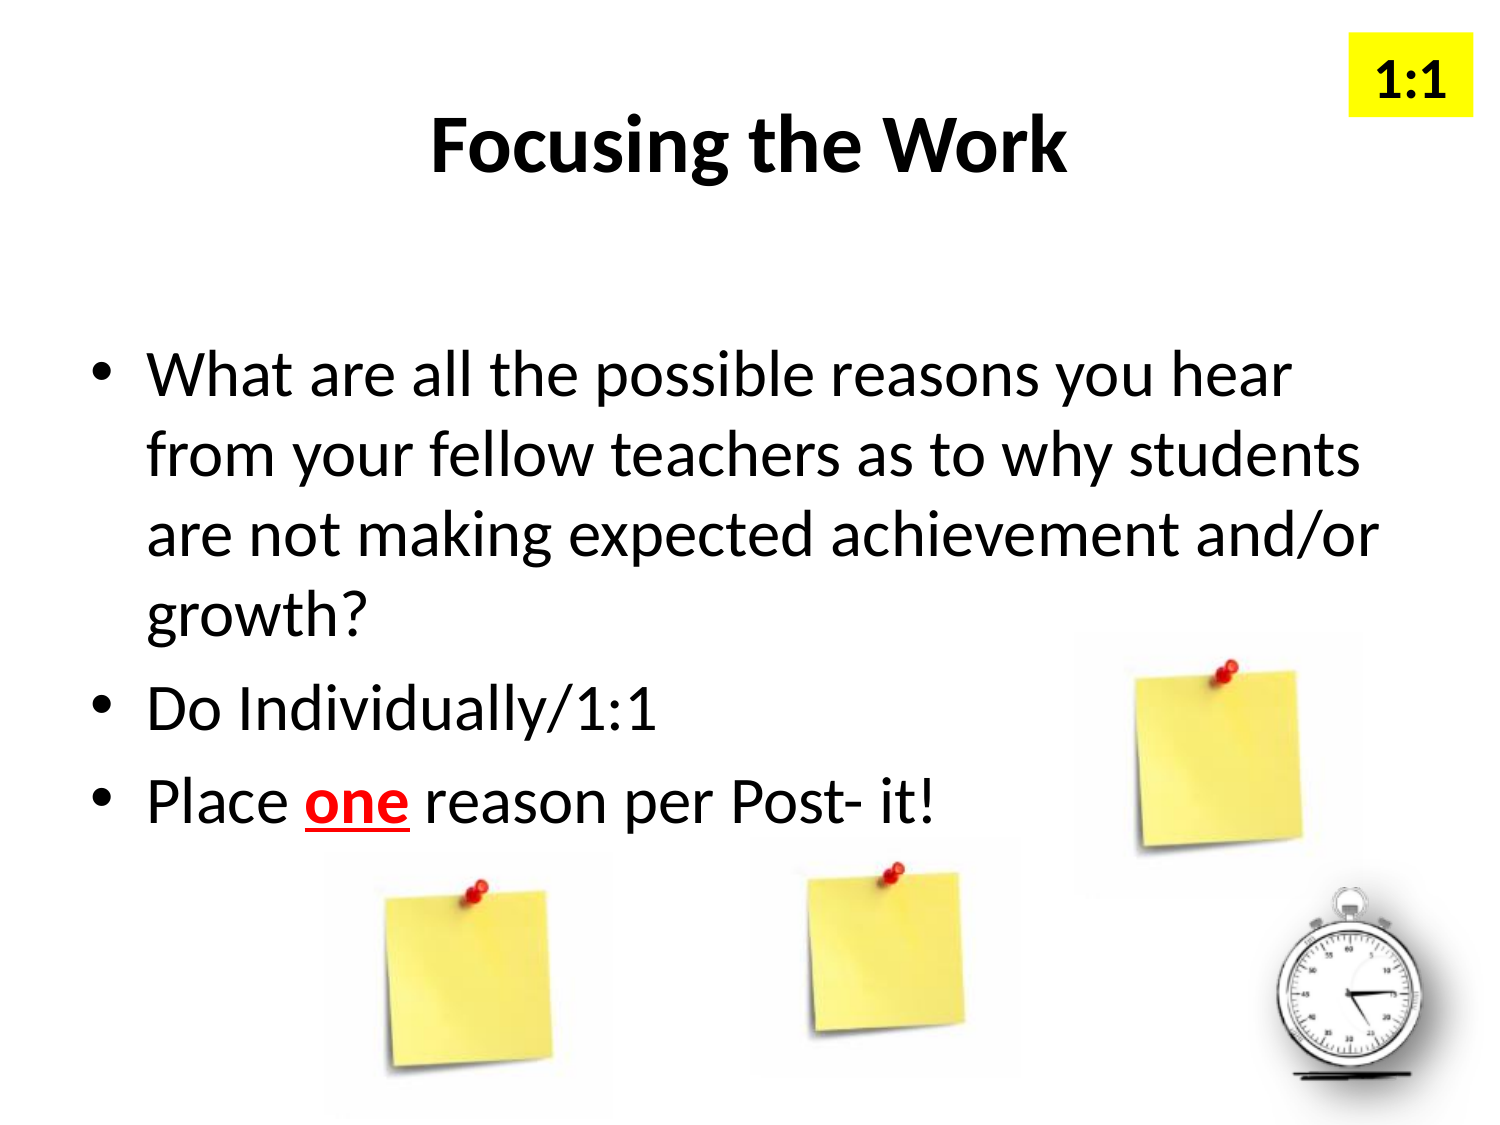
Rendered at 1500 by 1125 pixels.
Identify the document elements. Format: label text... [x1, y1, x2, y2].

title Focusing the Work [75, 45, 1425, 233]
picture [324, 852, 613, 1119]
picture [749, 837, 1022, 1079]
picture [1074, 632, 1437, 1085]
list What are all the possible reasons you hear from your fellow teachers as to why students are not making expected achievement and/or growth? Do Individually/1:1 Place one reason per Post- it! [75, 322, 1425, 1066]
text_box 1:1 [1348, 32, 1474, 118]
